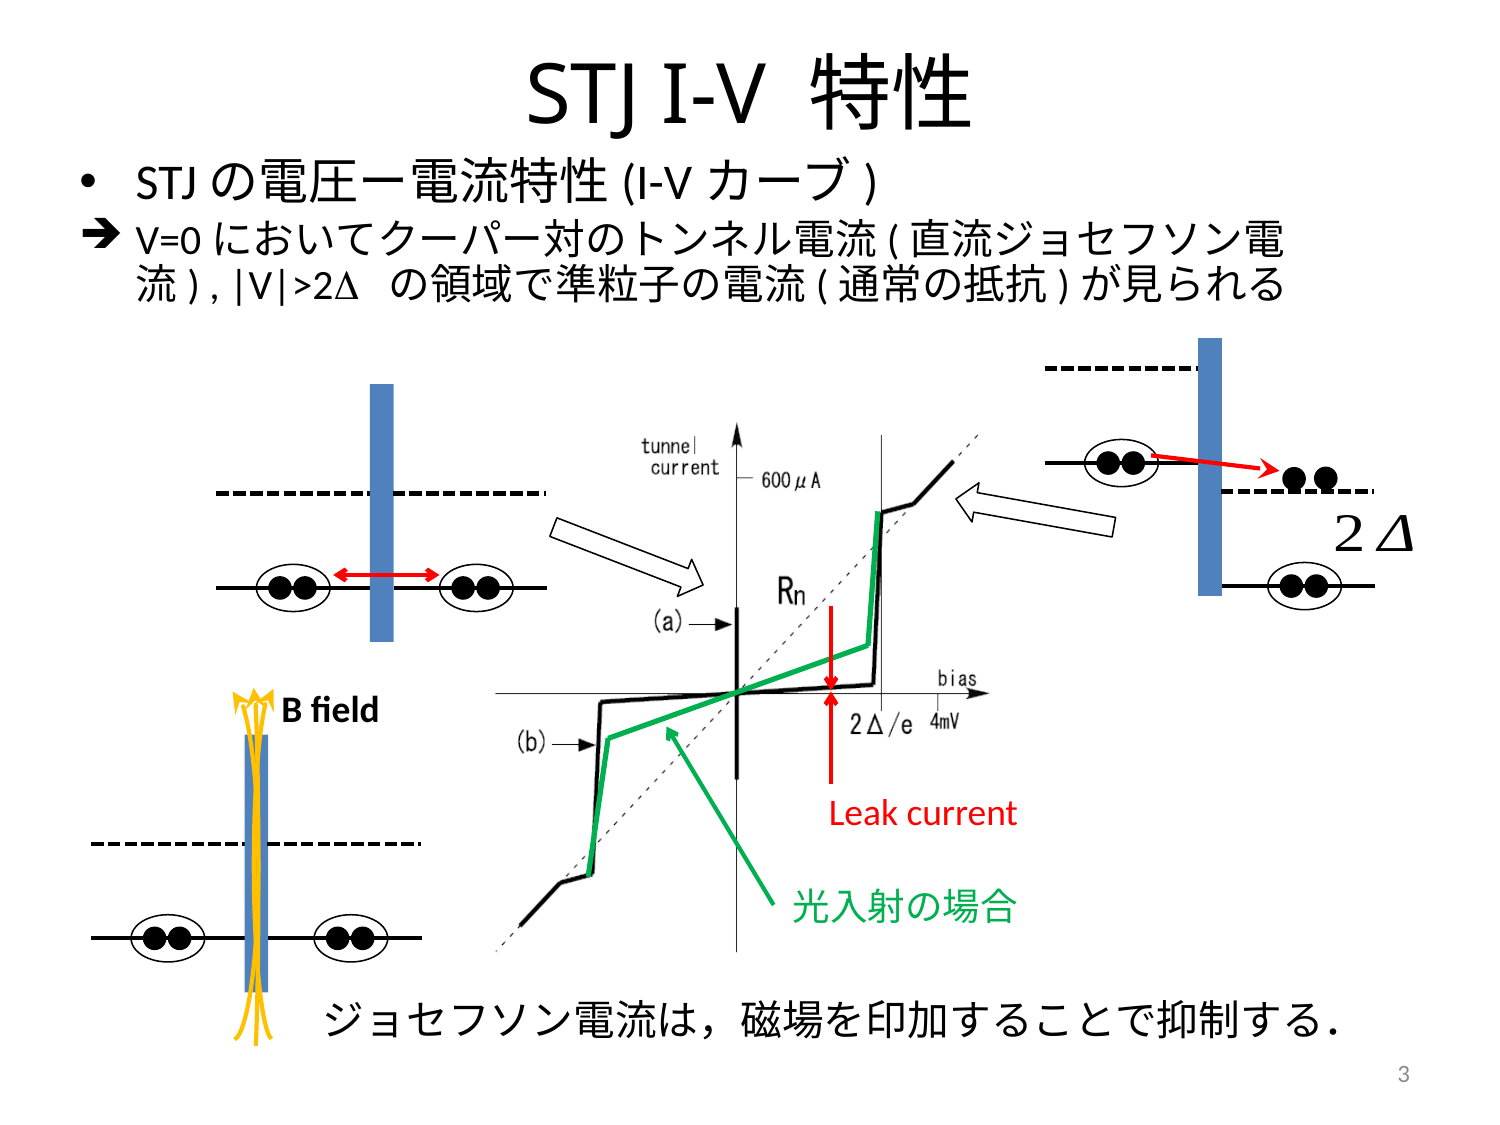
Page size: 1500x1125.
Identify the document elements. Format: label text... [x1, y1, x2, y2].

text_box B field [266, 677, 395, 732]
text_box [90, 734, 423, 993]
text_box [216, 383, 548, 643]
text_box [260, 707, 266, 732]
text_box [261, 1002, 272, 1039]
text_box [1044, 337, 1376, 611]
text_box [245, 687, 266, 732]
text_box ジョセフソン電流は，磁場を印加することで抑制する． [307, 992, 1388, 1057]
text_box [666, 726, 774, 906]
picture [440, 383, 1044, 978]
slide_number 3 [1074, 1042, 1425, 1103]
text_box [587, 511, 879, 877]
list STJの電圧ー電流特性(I-Vカーブ) V=0においてクーパー対のトンネル電流(直流ジョセフソン電流) , |V|>2 の領域で準粒子の電流(通常の抵抗)が見られる [64, 149, 1376, 421]
text_box [232, 691, 250, 732]
text_box [234, 1002, 249, 1040]
title STJ I-V 特性 [75, 30, 1426, 149]
text_box [261, 694, 266, 705]
